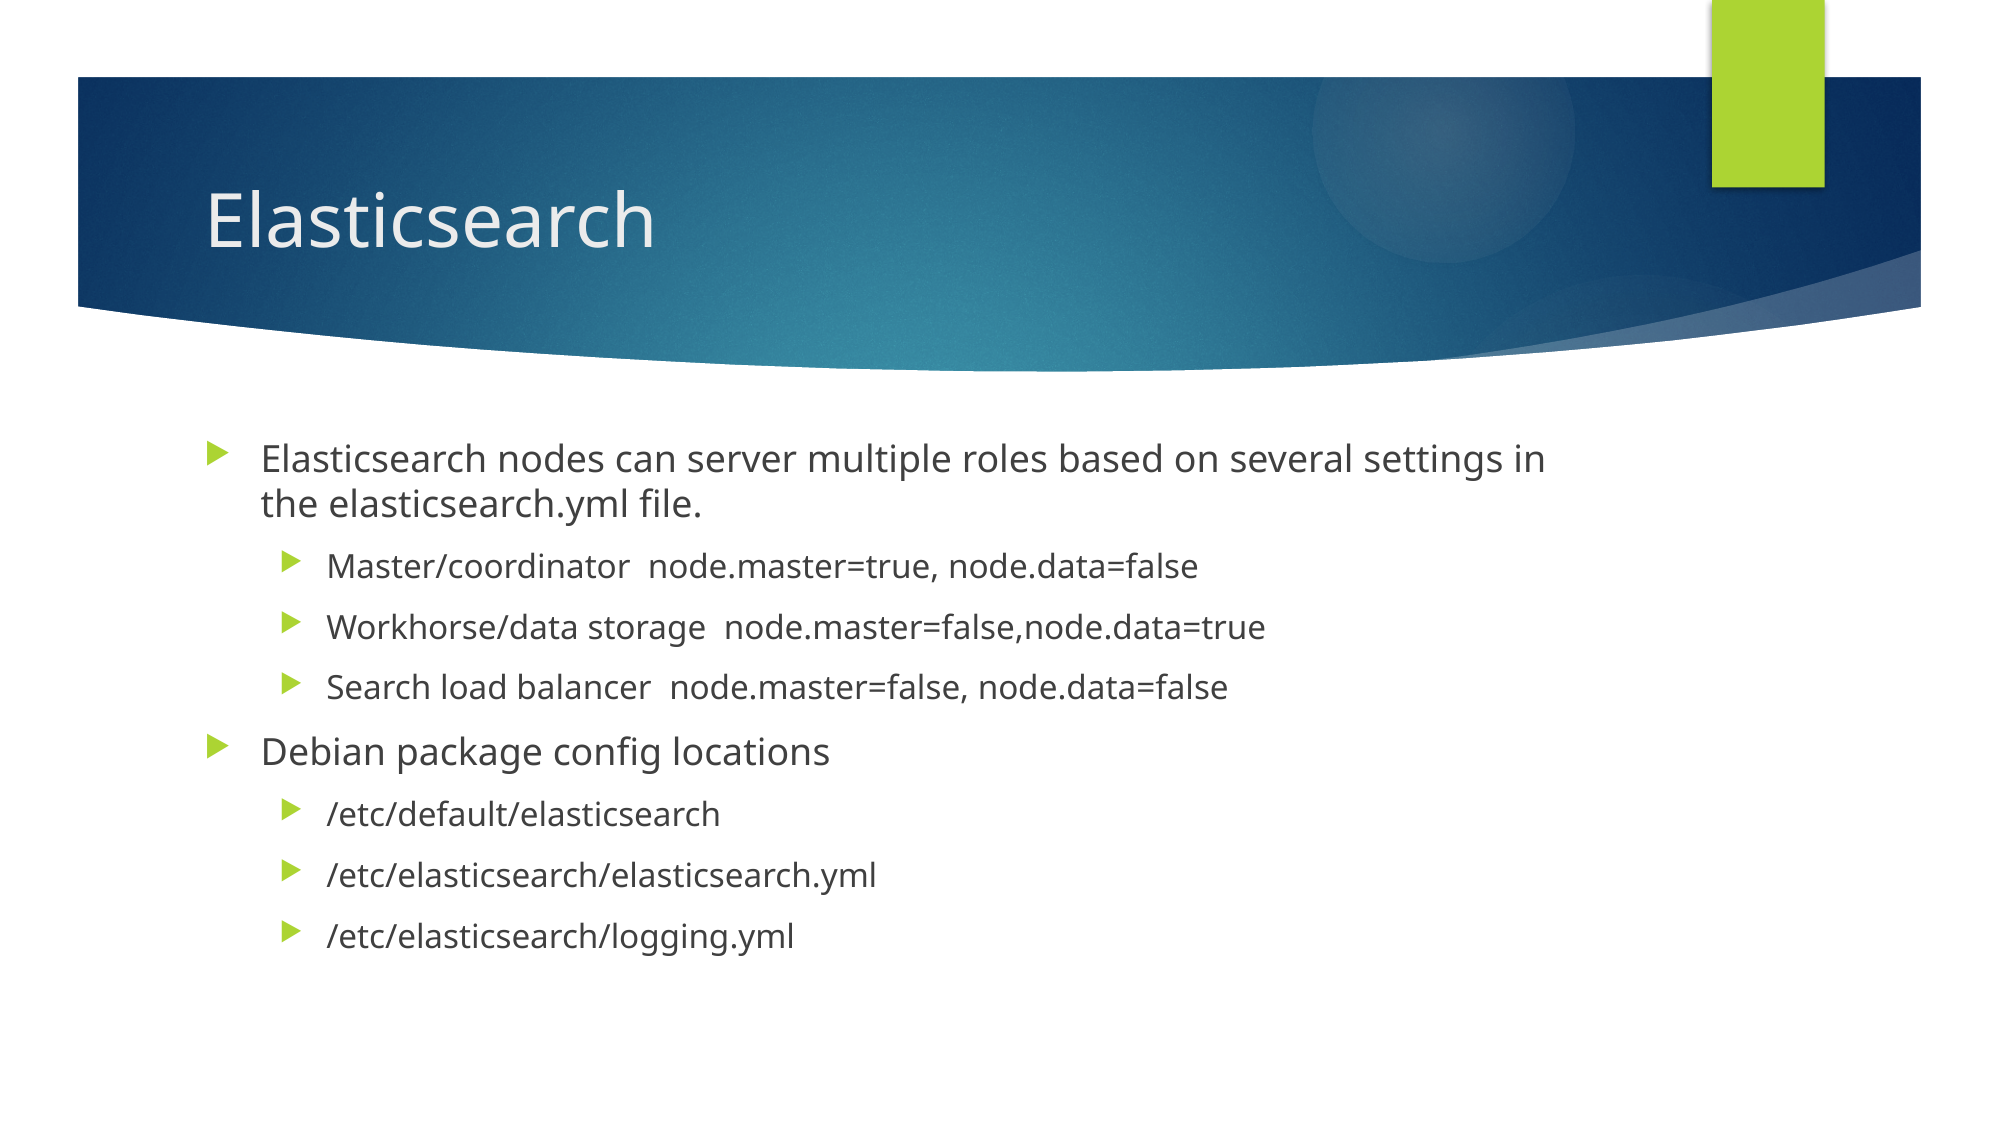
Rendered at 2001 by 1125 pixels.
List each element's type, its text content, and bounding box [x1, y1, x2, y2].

list Elasticsearch nodes can server multiple roles based on several settings in the elasticsearch.yml file. Master/coordinator node.master=true, node.data=false Workhorse/data storage node.master=false,node.data=true Search load balancer node.master=false, node.data=false Debian package config locations /etc/default/elasticsearch /etc/elasticsearch/elasticsearch.yml /etc/elasticsearch/logging.yml [189, 427, 1627, 988]
title Elasticsearch [189, 159, 1627, 276]
